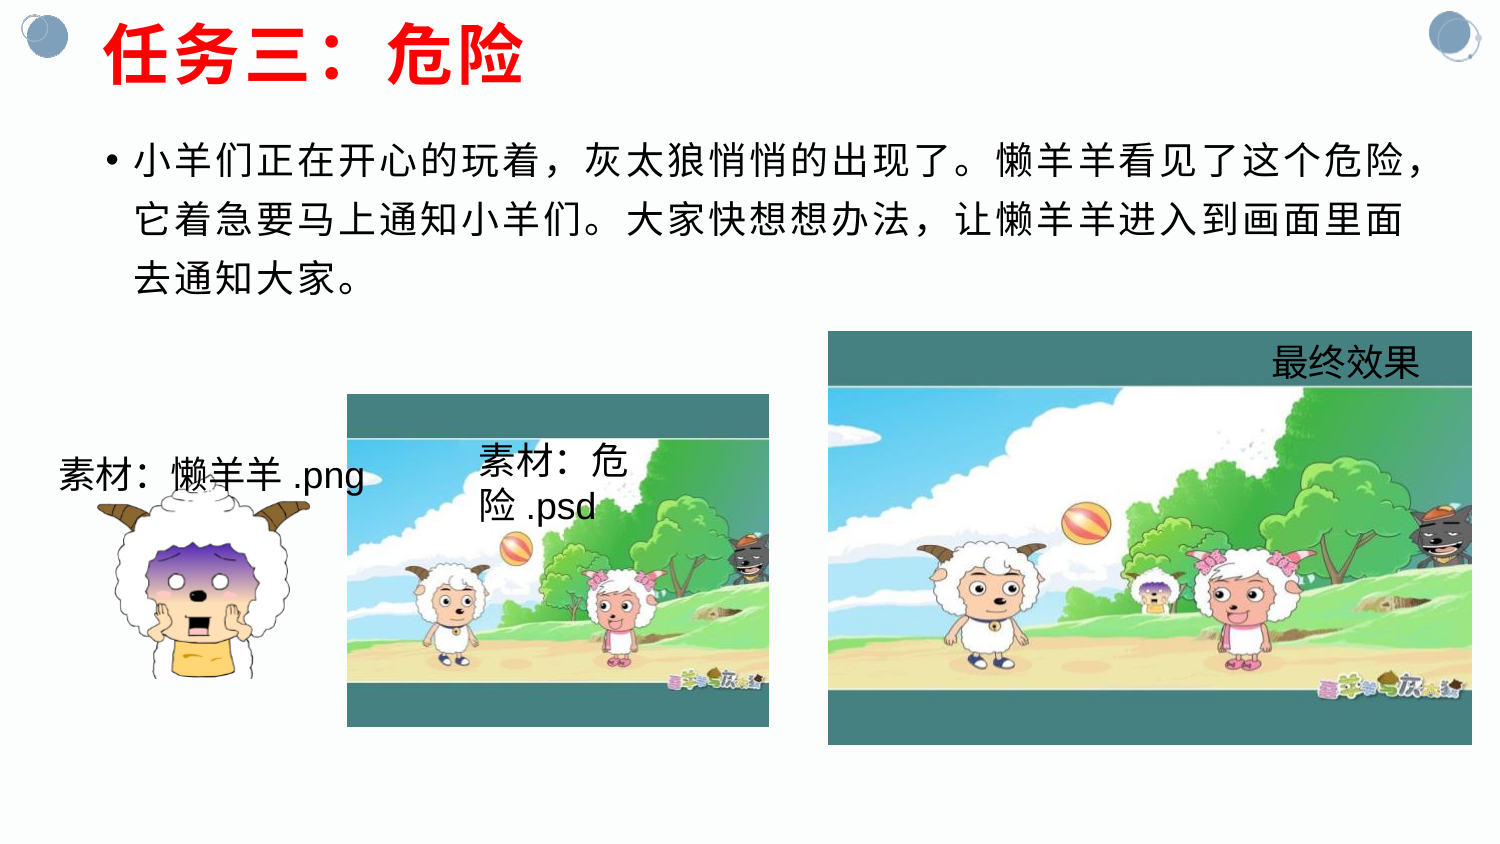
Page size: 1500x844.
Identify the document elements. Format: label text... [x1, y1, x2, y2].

picture [1411, 0, 1500, 73]
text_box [828, 331, 1472, 745]
title 任务三：危险 [87, 25, 770, 80]
picture [0, 0, 89, 73]
list 小羊们正在开心的玩着，灰太狼悄悄的出现了。懒羊羊看见了这个危险，它着急要马上通知小羊们。大家快想想办法，让懒羊羊进入到画面里面去通知大家。 [90, 115, 1448, 309]
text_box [43, 394, 769, 727]
